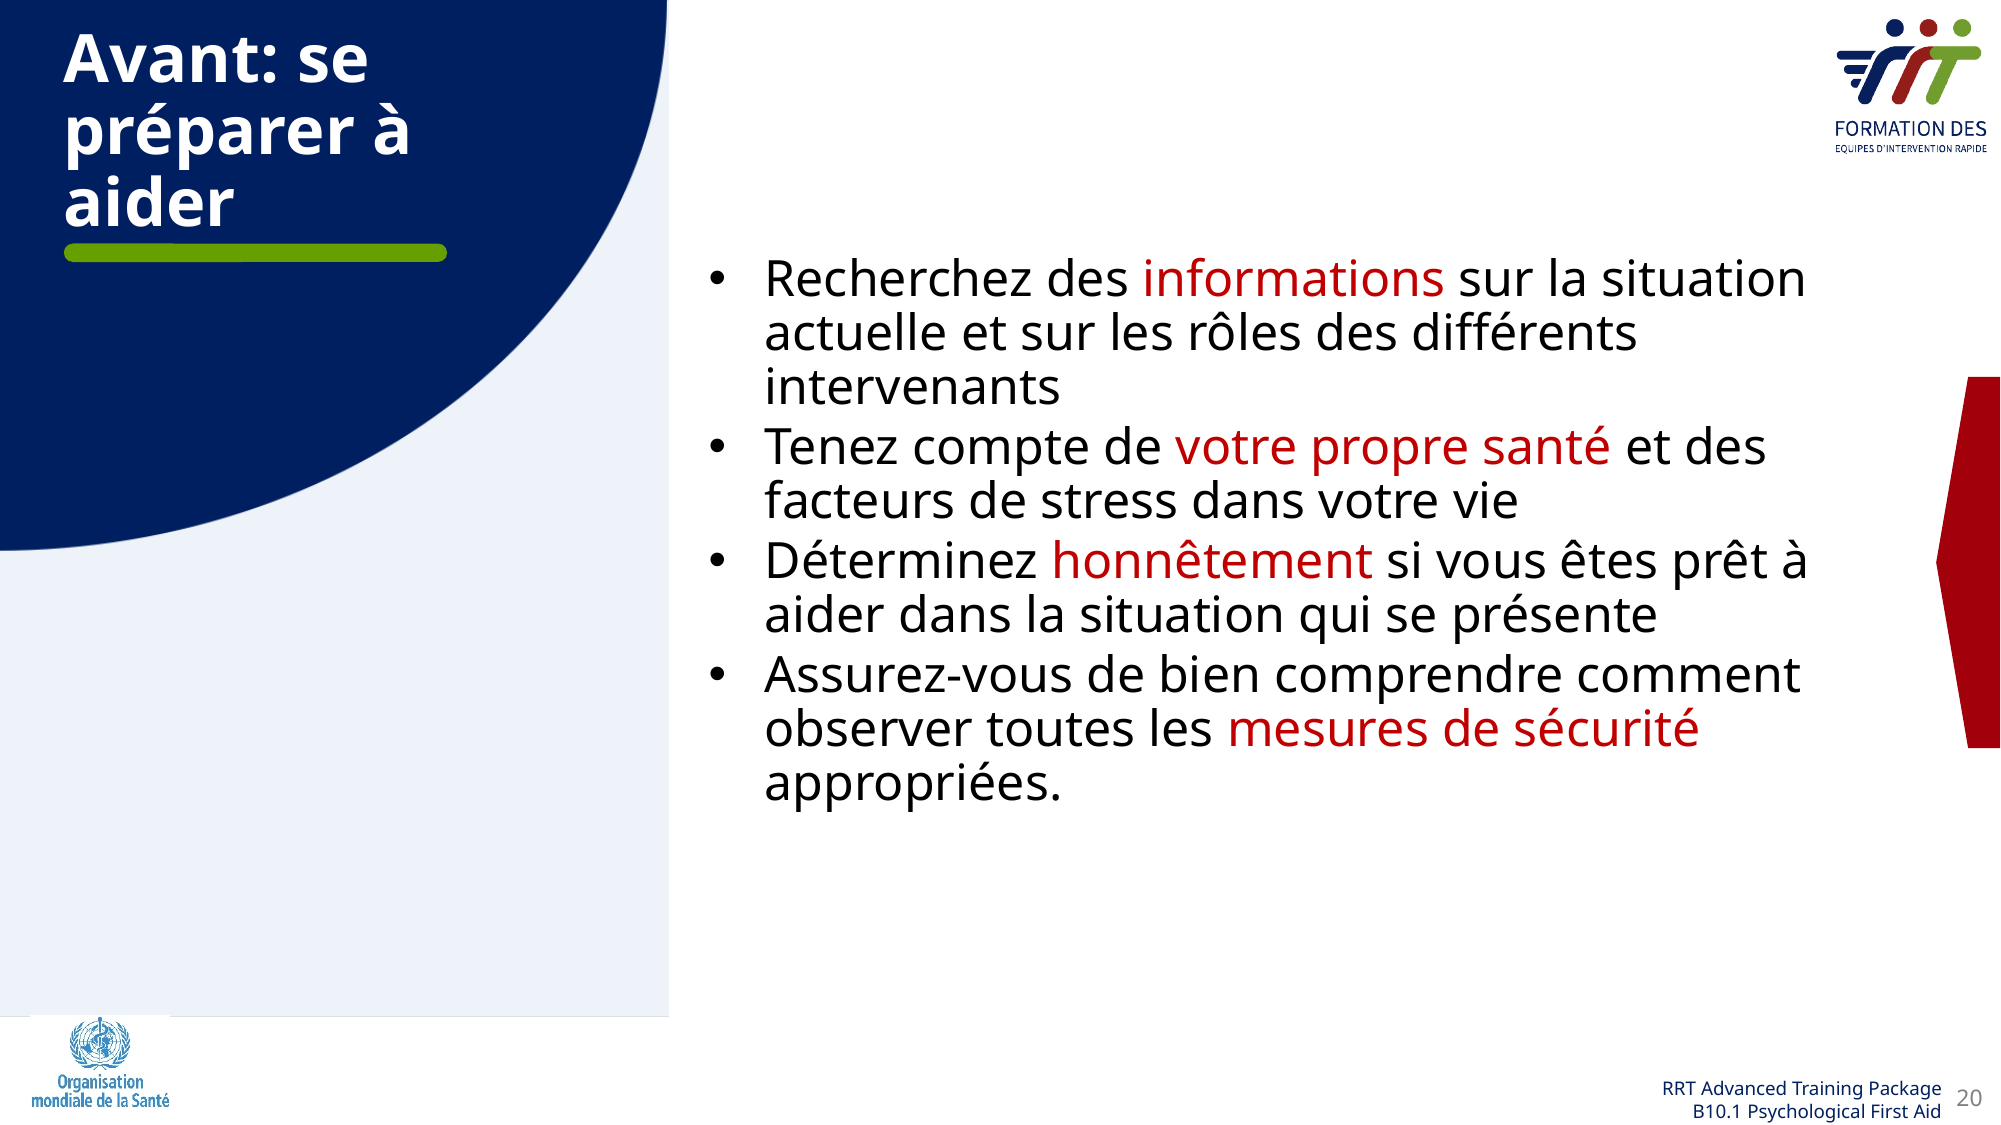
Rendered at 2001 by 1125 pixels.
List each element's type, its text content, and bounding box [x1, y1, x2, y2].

list Recherchez des informations sur la situation actuelle et sur les rôles des différents intervenants Tenez compte de votre propre santé et des facteurs de stress dans votre vie Déterminez honnêtement si vous êtes prêt à aider dans la situation qui se présente Assurez-vous de bien comprendre comment observer toutes les mesures de sécurité appropriées. [700, 321, 1937, 804]
picture [0, 0, 669, 1108]
picture [1835, 18, 1987, 154]
text_box Avant: se préparer à aider [63, 103, 600, 242]
